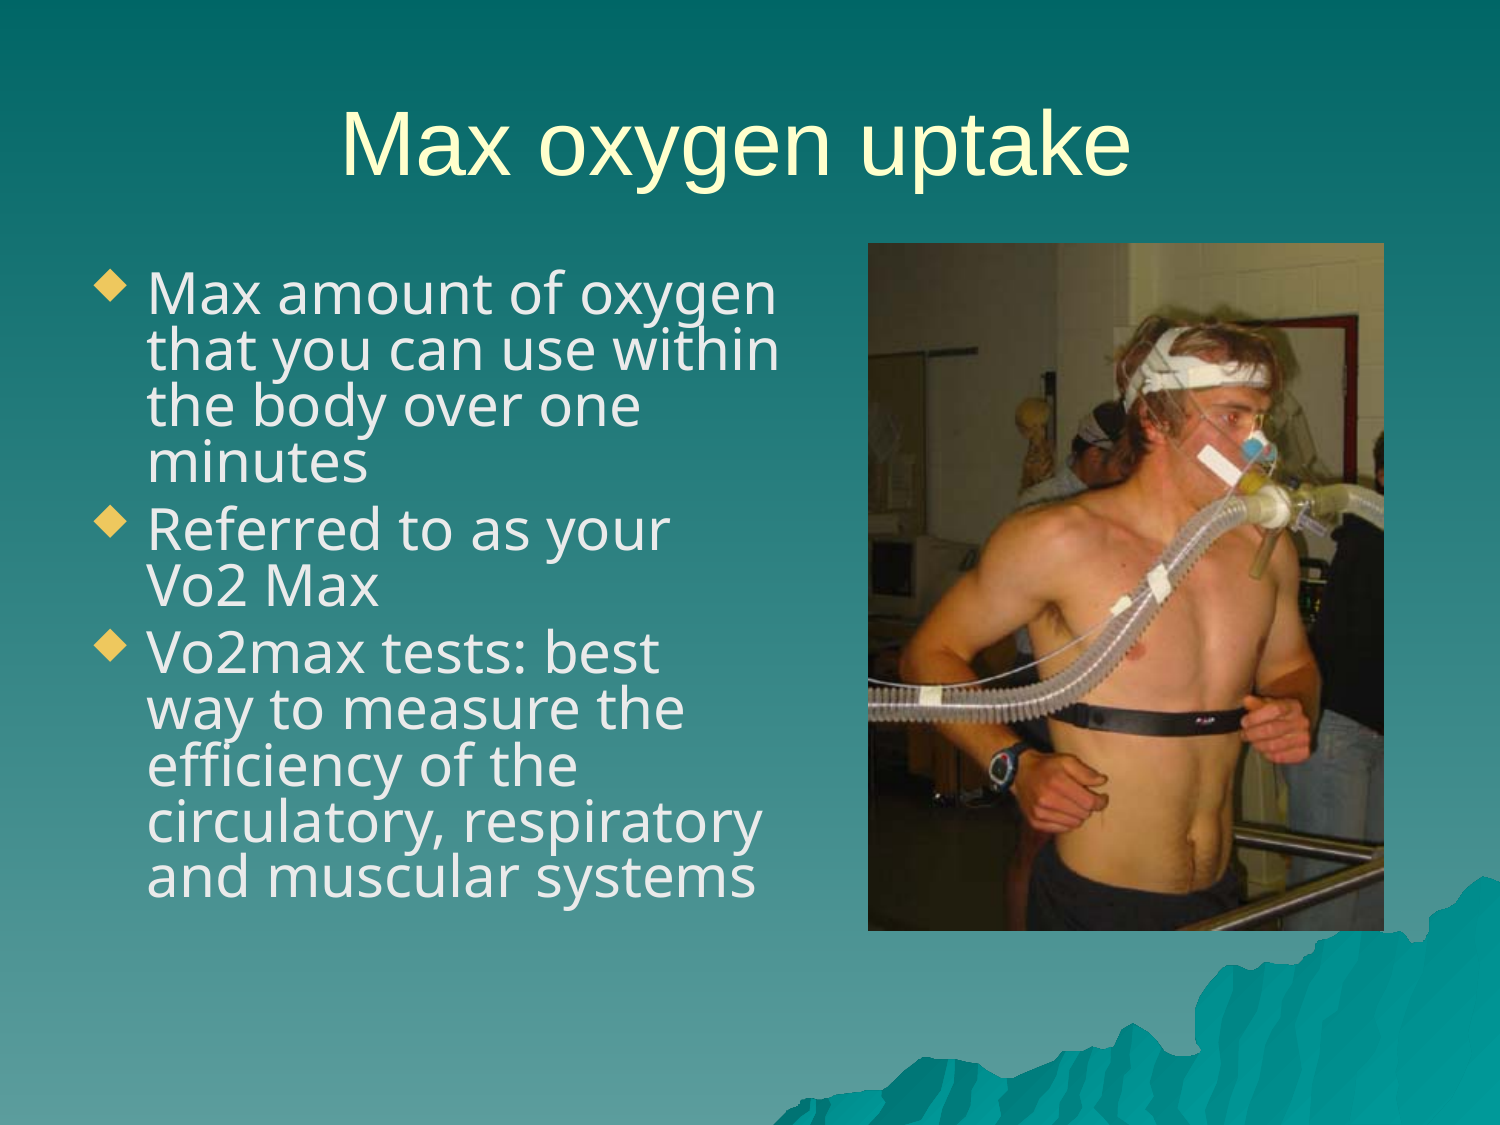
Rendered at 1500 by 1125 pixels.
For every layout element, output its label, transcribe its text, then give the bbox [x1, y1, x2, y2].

title Max oxygen uptake [74, 45, 1426, 233]
list Max amount of oxygen that you can use within the body over one minutes Referred to as your Vo2 Max Vo2max tests: best way to measure the efficiency of the circulatory, respiratory and muscular systems [74, 262, 798, 1059]
picture [867, 243, 1385, 932]
